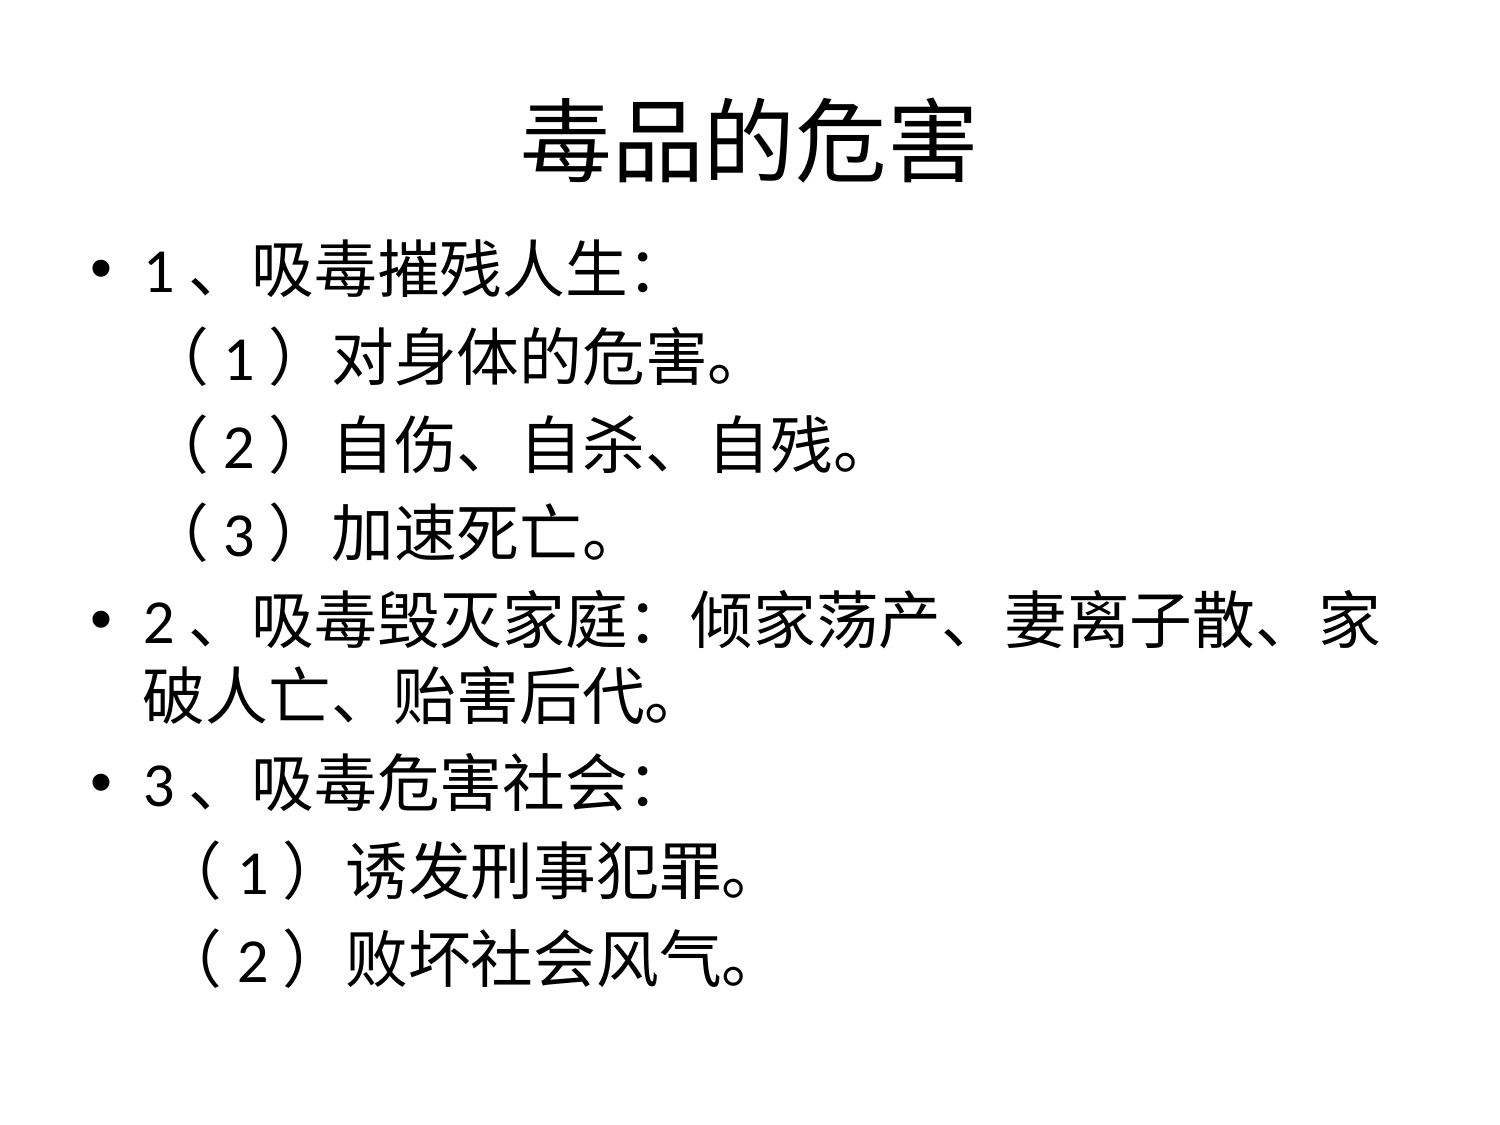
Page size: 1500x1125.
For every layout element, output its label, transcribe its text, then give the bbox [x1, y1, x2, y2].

list 1、吸毒摧残人生： （1）对身体的危害。 （2）自伤、自杀、自残。 （3）加速死亡。 2、吸毒毁灭家庭：倾家荡产、妻离子散、家破人亡、贻害后代。 3、吸毒危害社会： （1）诱发刑事犯罪。 （2）败坏社会风气。 [75, 222, 1425, 1005]
title 毒品的危害 [75, 45, 1425, 222]
